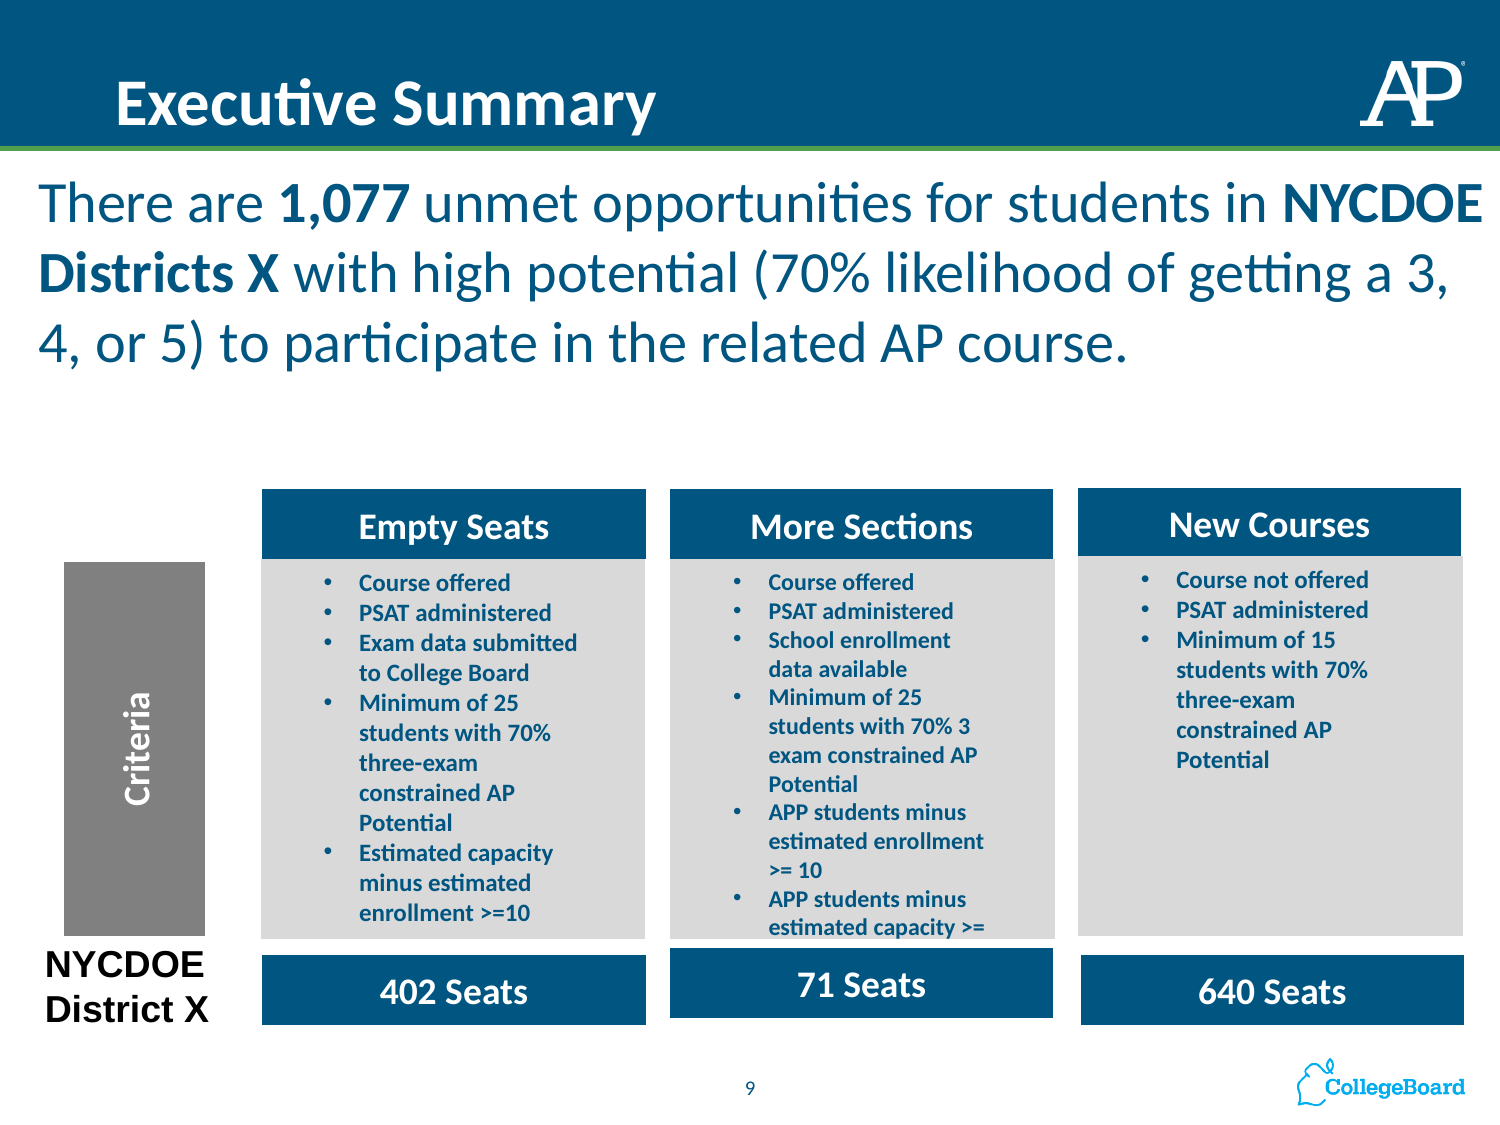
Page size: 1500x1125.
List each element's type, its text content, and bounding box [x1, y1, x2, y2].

text_box 71 Seats [668, 946, 1055, 1020]
text_box New Courses [1076, 485, 1463, 554]
text_box More Sections [668, 487, 1055, 557]
text_box NYCDOE District X [30, 932, 273, 1038]
title Executive Summary [100, 37, 1439, 146]
list There are 1,077 unmet opportunities for students in NYCDOE Districts X with high potential (70% likelihood of getting a 3, 4, or 5) to participate in the related AP course. [22, 156, 1500, 1038]
slide_number 9 [711, 1060, 789, 1100]
text_box Course offered PSAT administered Exam data submitted to College Board Minimum of 25 students with 70% three-exam constrained AP Potential Estimated capacity minus estimated enrollment >=10 [259, 557, 647, 941]
text_box 402 Seats [273, 953, 648, 1027]
picture [1300, 1058, 1465, 1106]
text_box 640 Seats [1079, 953, 1466, 1027]
text_box Course offered PSAT administered School enrollment data available Minimum of 25 students with 70% 3 exam constrained AP Potential APP students minus estimated enrollment >= 10 APP students minus estimated capacity >= 10 [668, 557, 1057, 941]
text_box Course not offered PSAT administered Minimum of 15 students with 70% three-exam constrained AP Potential [1076, 554, 1465, 938]
text_box Criteria [62, 560, 207, 932]
picture [1297, 1058, 1328, 1081]
text_box Empty Seats [260, 487, 648, 561]
